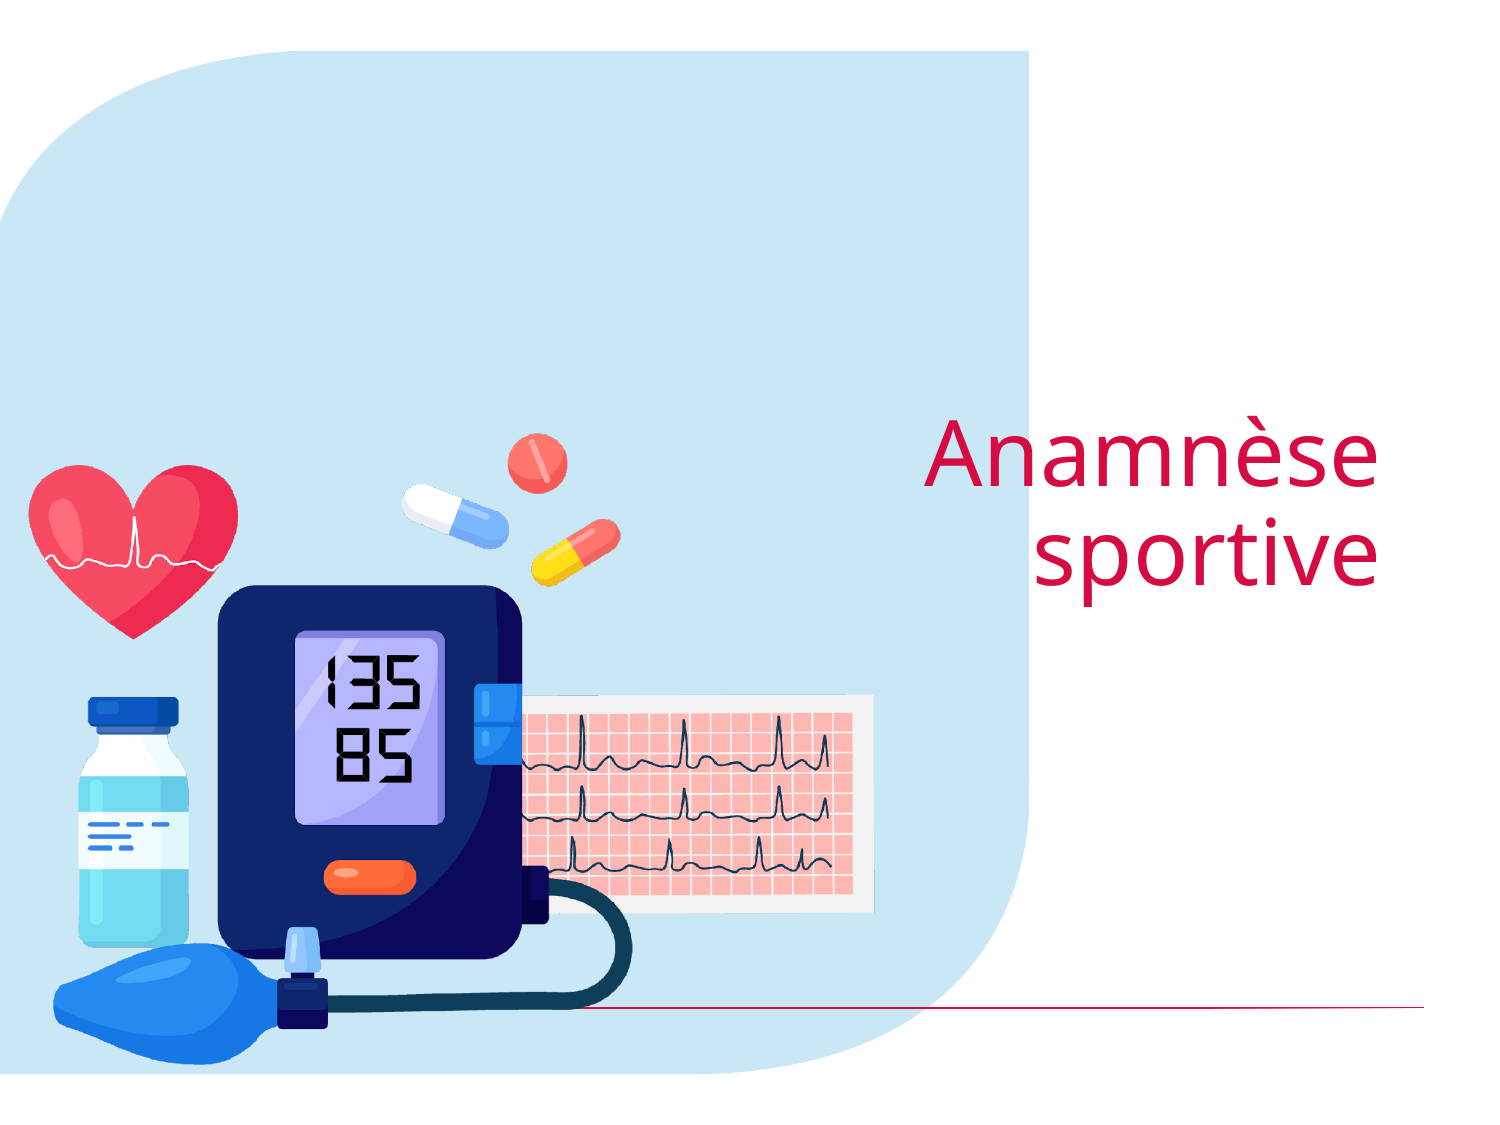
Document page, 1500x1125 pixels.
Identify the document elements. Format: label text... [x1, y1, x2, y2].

picture [0, 0, 1500, 1125]
title Anamnèse sportive [714, 59, 1397, 953]
